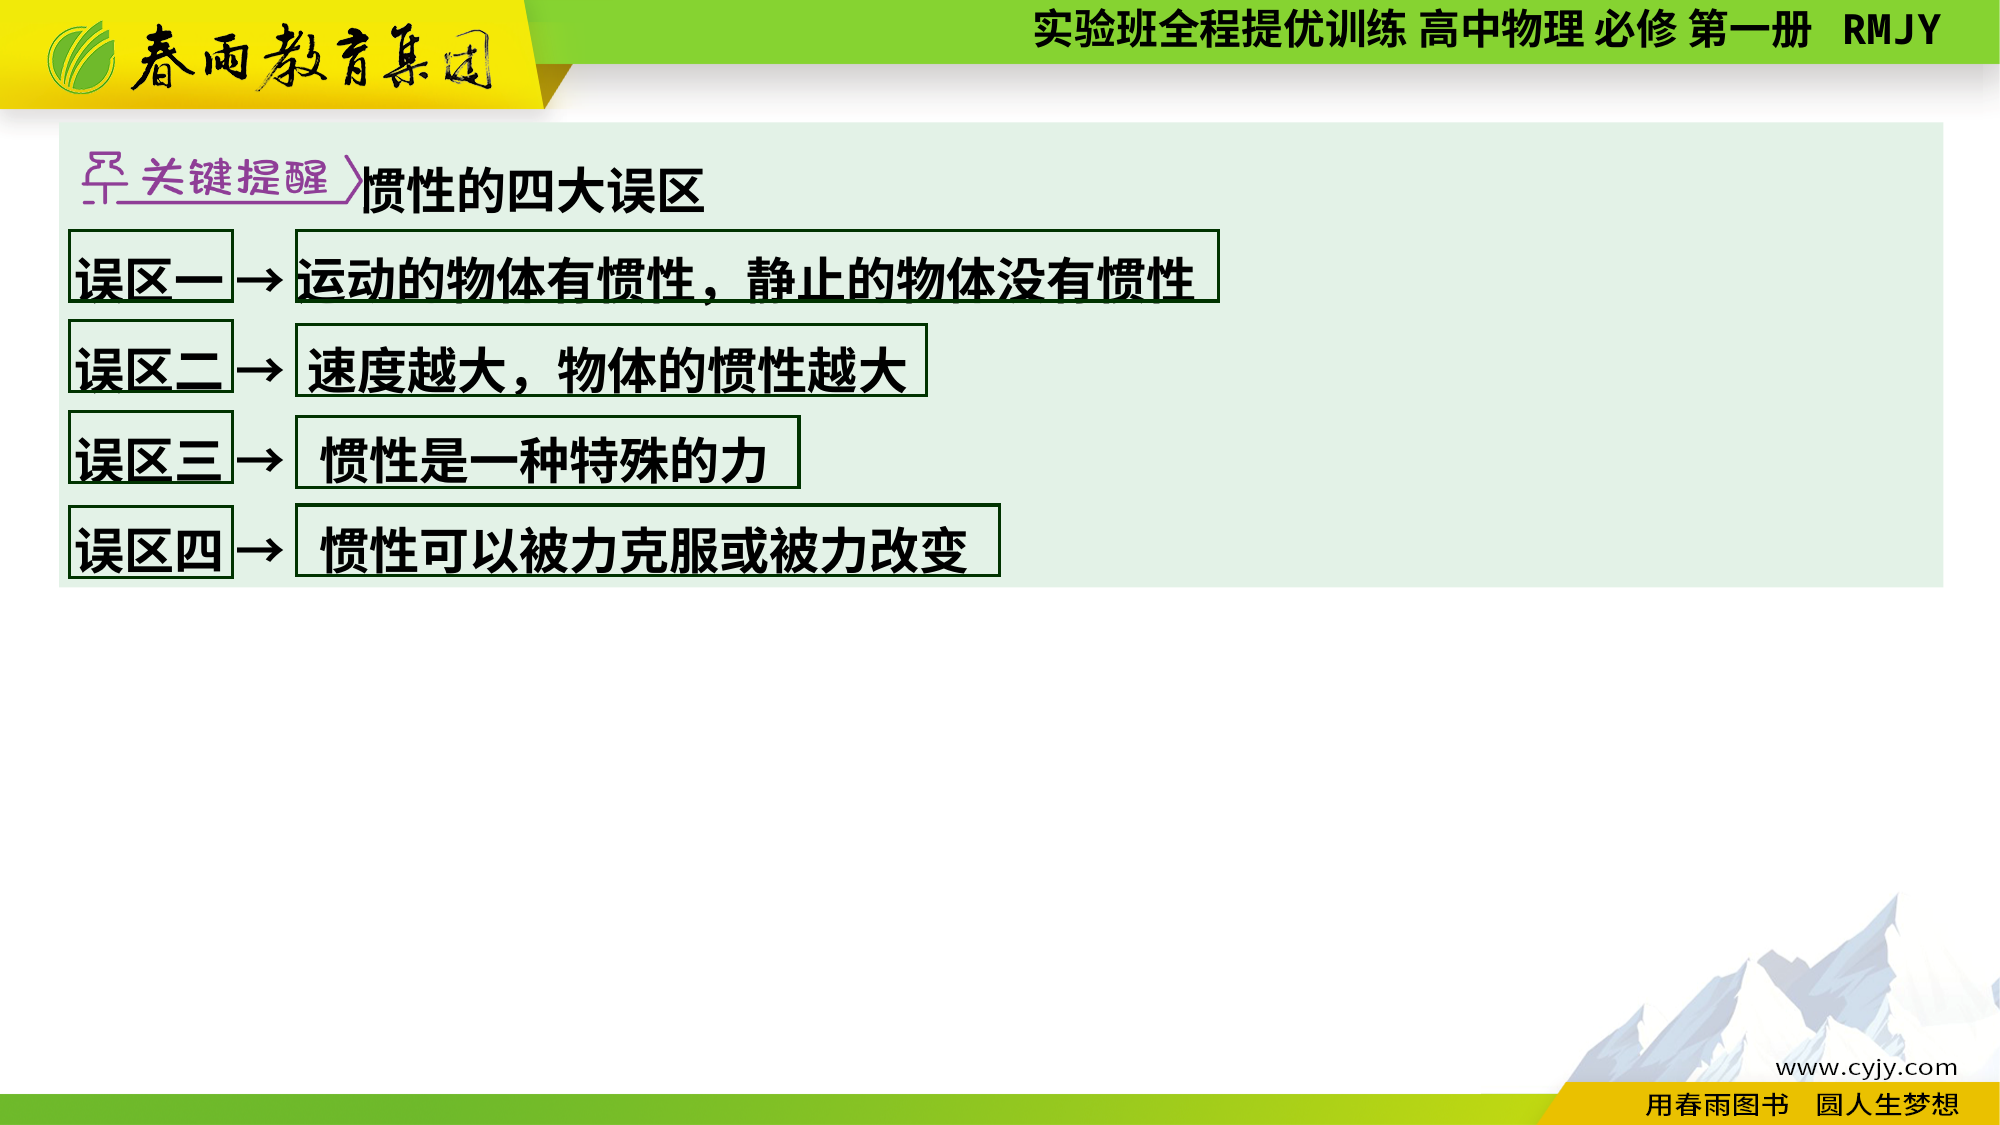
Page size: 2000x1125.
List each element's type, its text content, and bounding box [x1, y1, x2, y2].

text_box [69, 411, 233, 483]
text_box [69, 230, 233, 302]
text_box [296, 324, 927, 396]
text_box [296, 230, 1219, 302]
text_box [296, 416, 800, 488]
text_box [69, 506, 233, 578]
picture [0, 0, 2000, 1125]
text_box [296, 505, 1000, 576]
text_box 惯性的四大误区 误区一 → 运动的物体有惯性，静止的物体没有惯性 误区二 → 速度越大，物体的惯性越大 误区三 → 惯性是一种特殊的力 误区四 → 惯性可以被力克服或被力改变 [59, 122, 1944, 588]
text_box [69, 320, 233, 392]
